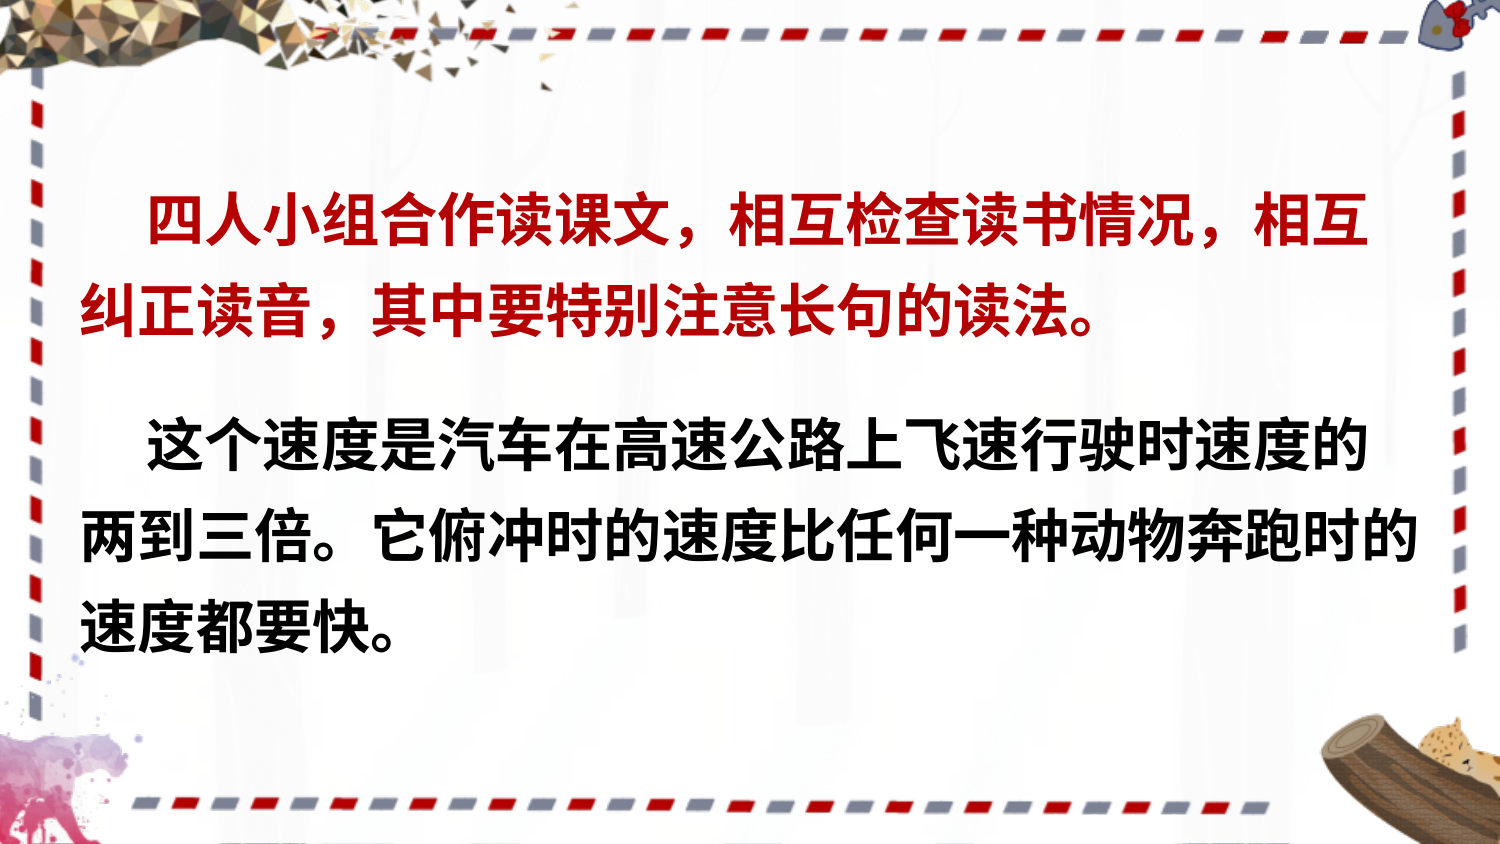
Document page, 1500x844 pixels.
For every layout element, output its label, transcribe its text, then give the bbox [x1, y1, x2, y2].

picture [721, 0, 1500, 844]
text_box 这个速度是汽车在高速公路上飞速行驶时速度的两到三倍。它俯冲时的速度比任何一种动物奔跑时的速度都要快。 [64, 380, 1435, 668]
text_box 四人小组合作读课文，相互检查读书情况，相互纠正读音，其中要特别注意长句的读法。 [64, 155, 1435, 352]
picture [0, 0, 1248, 844]
